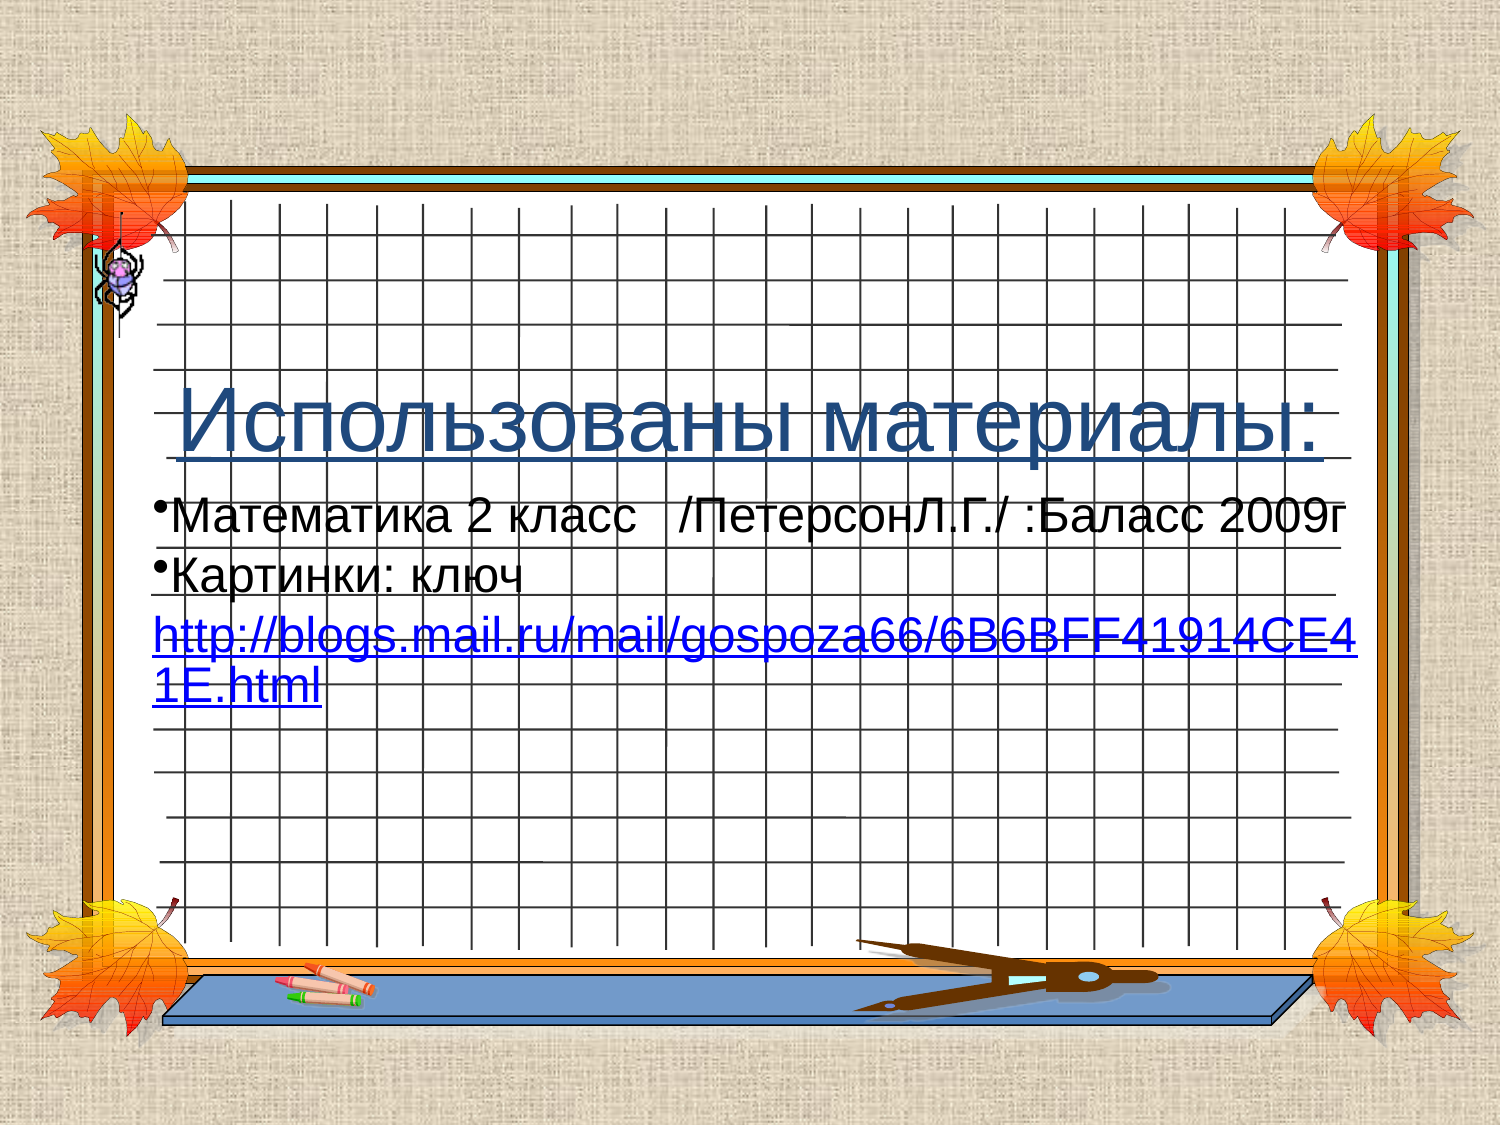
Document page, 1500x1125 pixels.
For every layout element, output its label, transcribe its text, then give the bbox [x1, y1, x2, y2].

title Использованы материалы: [112, 349, 1388, 591]
subtitle Математика 2 класс /ПетерсонЛ.Г./ :Баласс 2009г Картинки: ключ http://blogs.mail.ru/mail/gospoza66/6B6BFF41914CE41E.html [137, 474, 1388, 763]
picture [0, 0, 1500, 1125]
